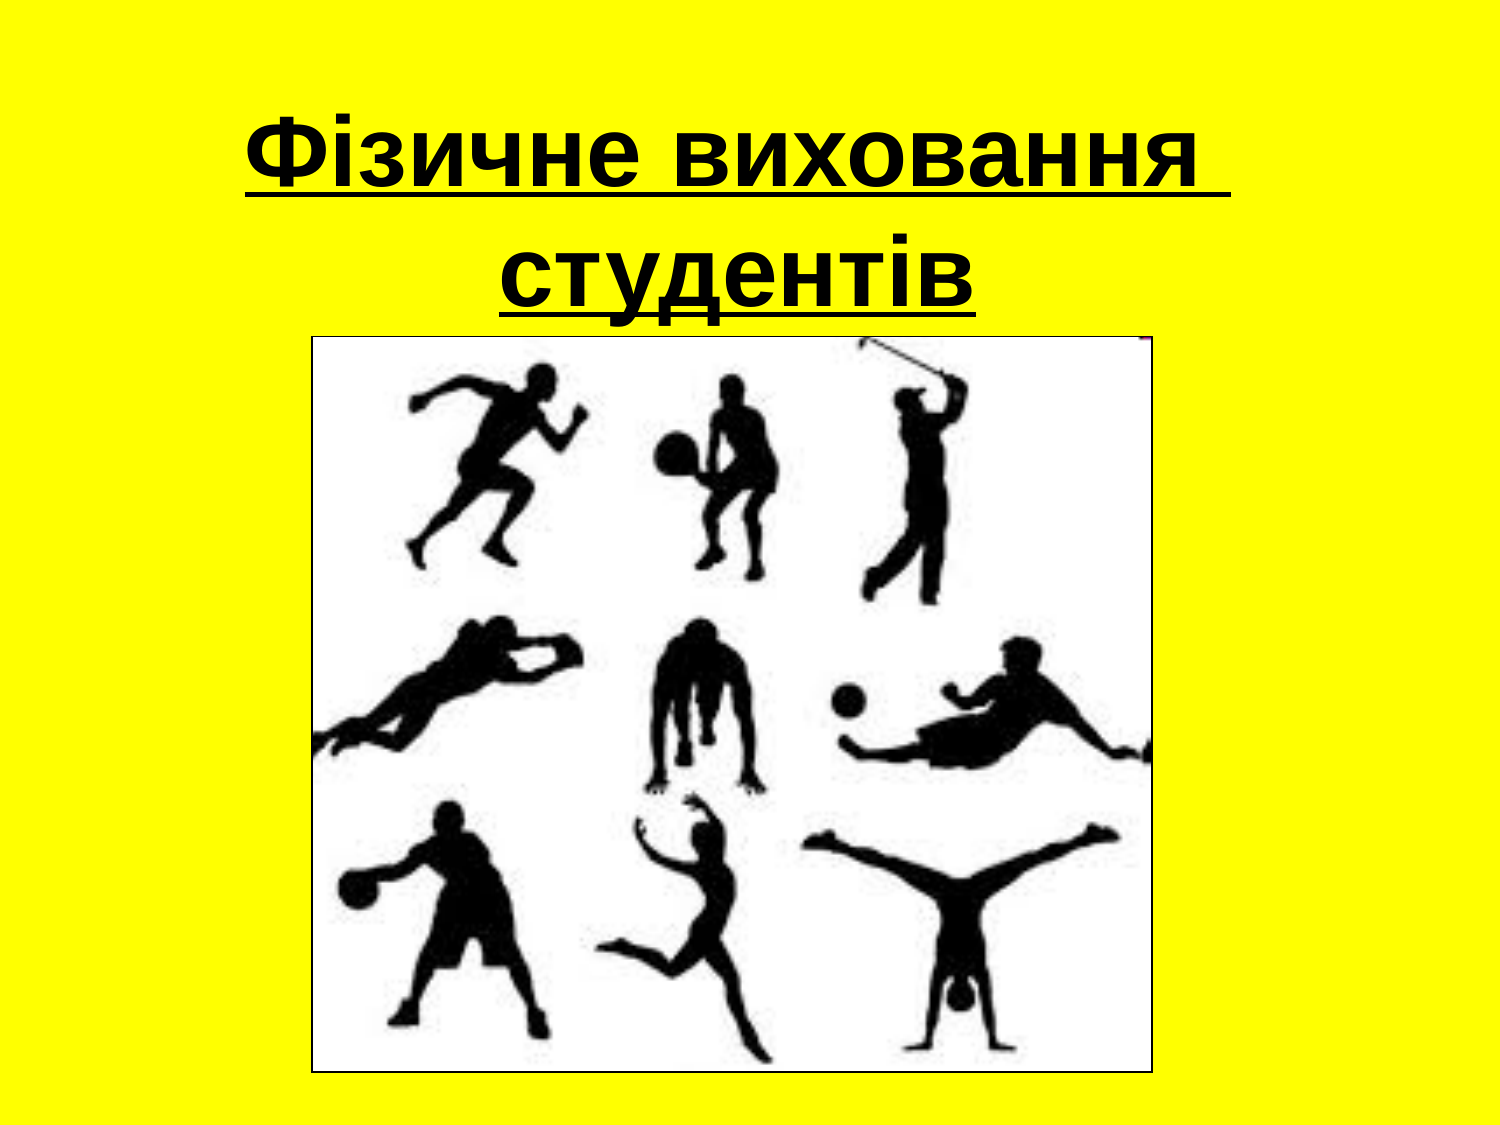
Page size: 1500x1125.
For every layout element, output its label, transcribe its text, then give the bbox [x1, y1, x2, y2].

picture [312, 337, 1152, 1072]
title Фізичне виховання студентів [62, 112, 1413, 300]
